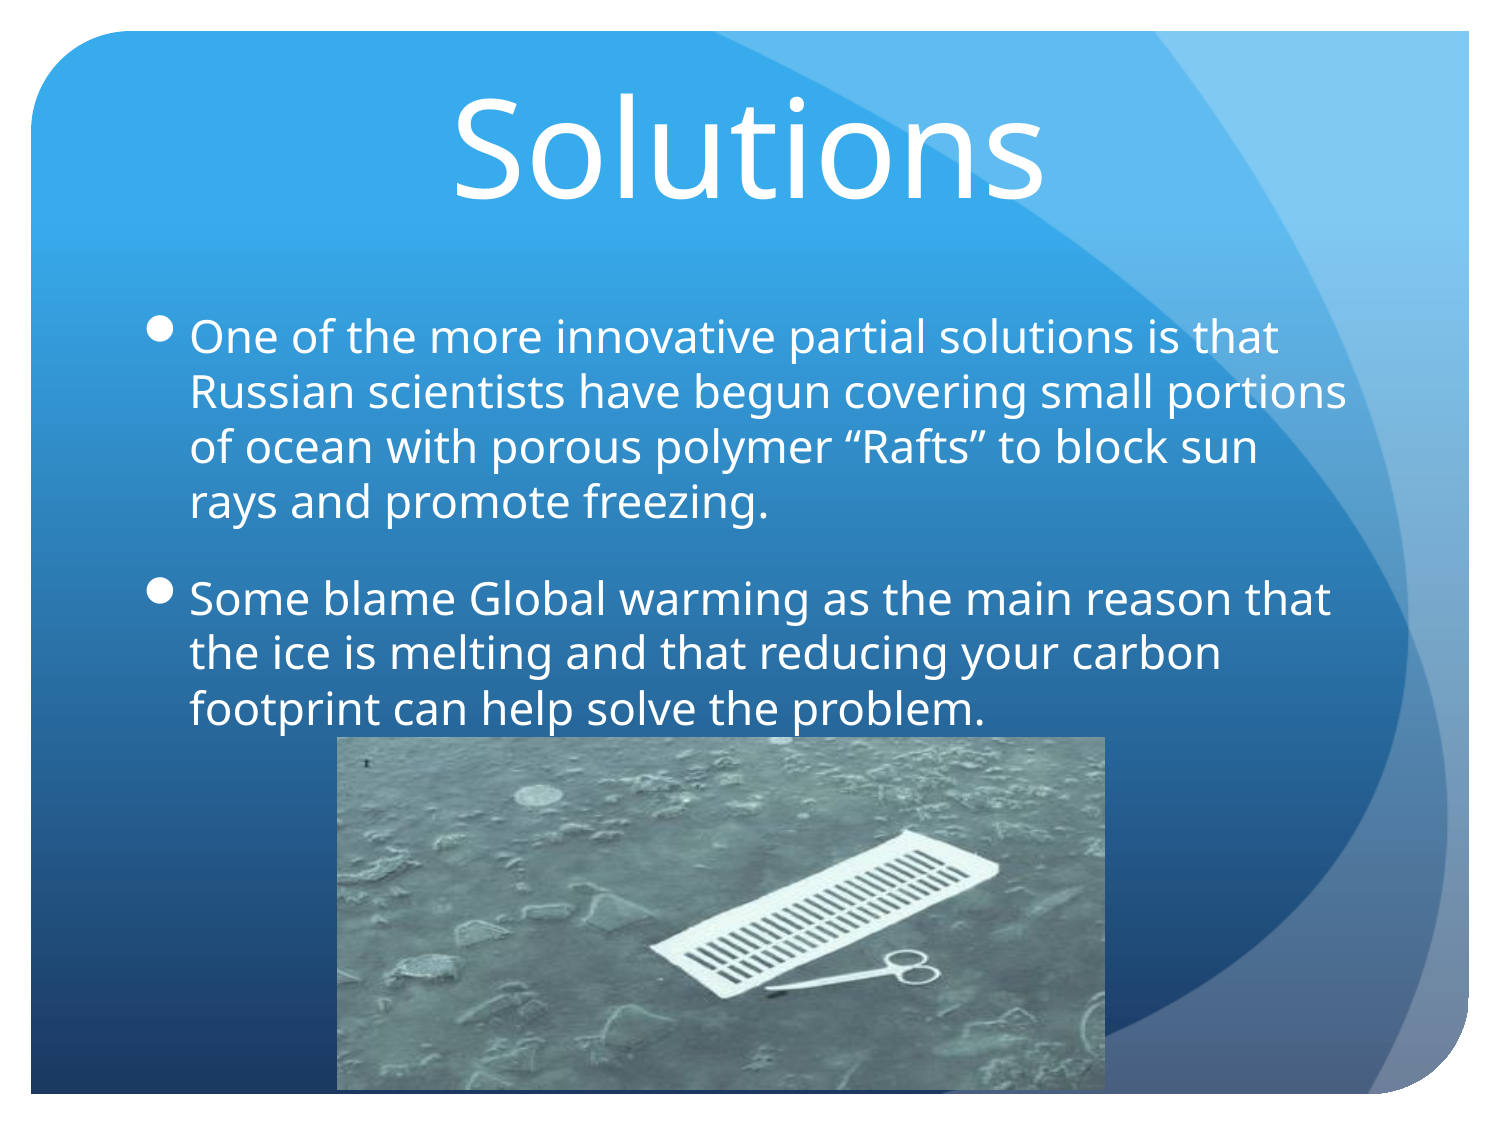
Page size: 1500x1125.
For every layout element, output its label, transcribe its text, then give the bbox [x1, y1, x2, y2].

list One of the more innovative partial solutions is that Russian scientists have begun covering small portions of ocean with porous polymer “Rafts” to block sun rays and promote freezing. Some blame Global warming as the main reason that the ice is melting and that reducing your carbon footprint can help solve the problem. [127, 299, 1372, 750]
picture [24, 30, 1473, 1094]
title Solutions [127, 62, 1372, 234]
